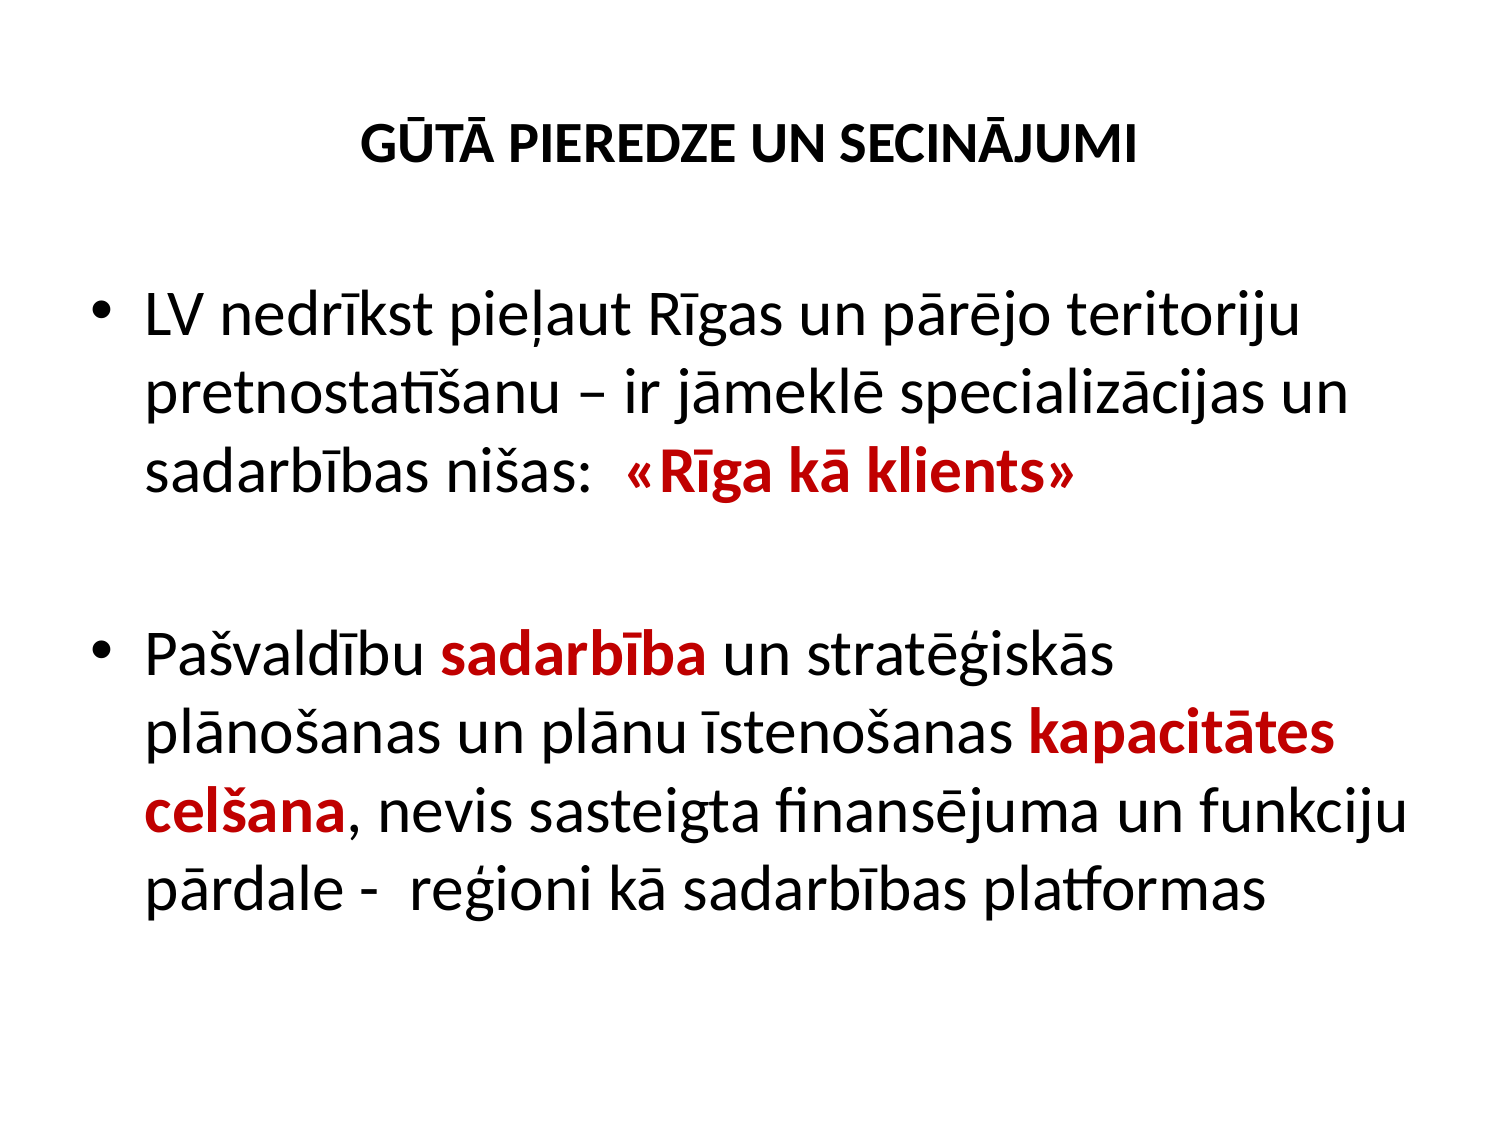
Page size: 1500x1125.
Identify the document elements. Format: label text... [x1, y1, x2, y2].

title GŪTĀ PIEREDZE UN SECINĀJUMI [75, 45, 1425, 233]
list LV nedrīkst pieļaut Rīgas un pārējo teritoriju pretnostatīšanu – ir jāmeklē specializācijas un sadarbības nišas: «Rīga kā klients» Pašvaldību sadarbība un stratēģiskās plānošanas un plānu īstenošanas kapacitātes celšana, nevis sasteigta finansējuma un funkciju pārdale - reģioni kā sadarbības platformas [75, 262, 1425, 1005]
